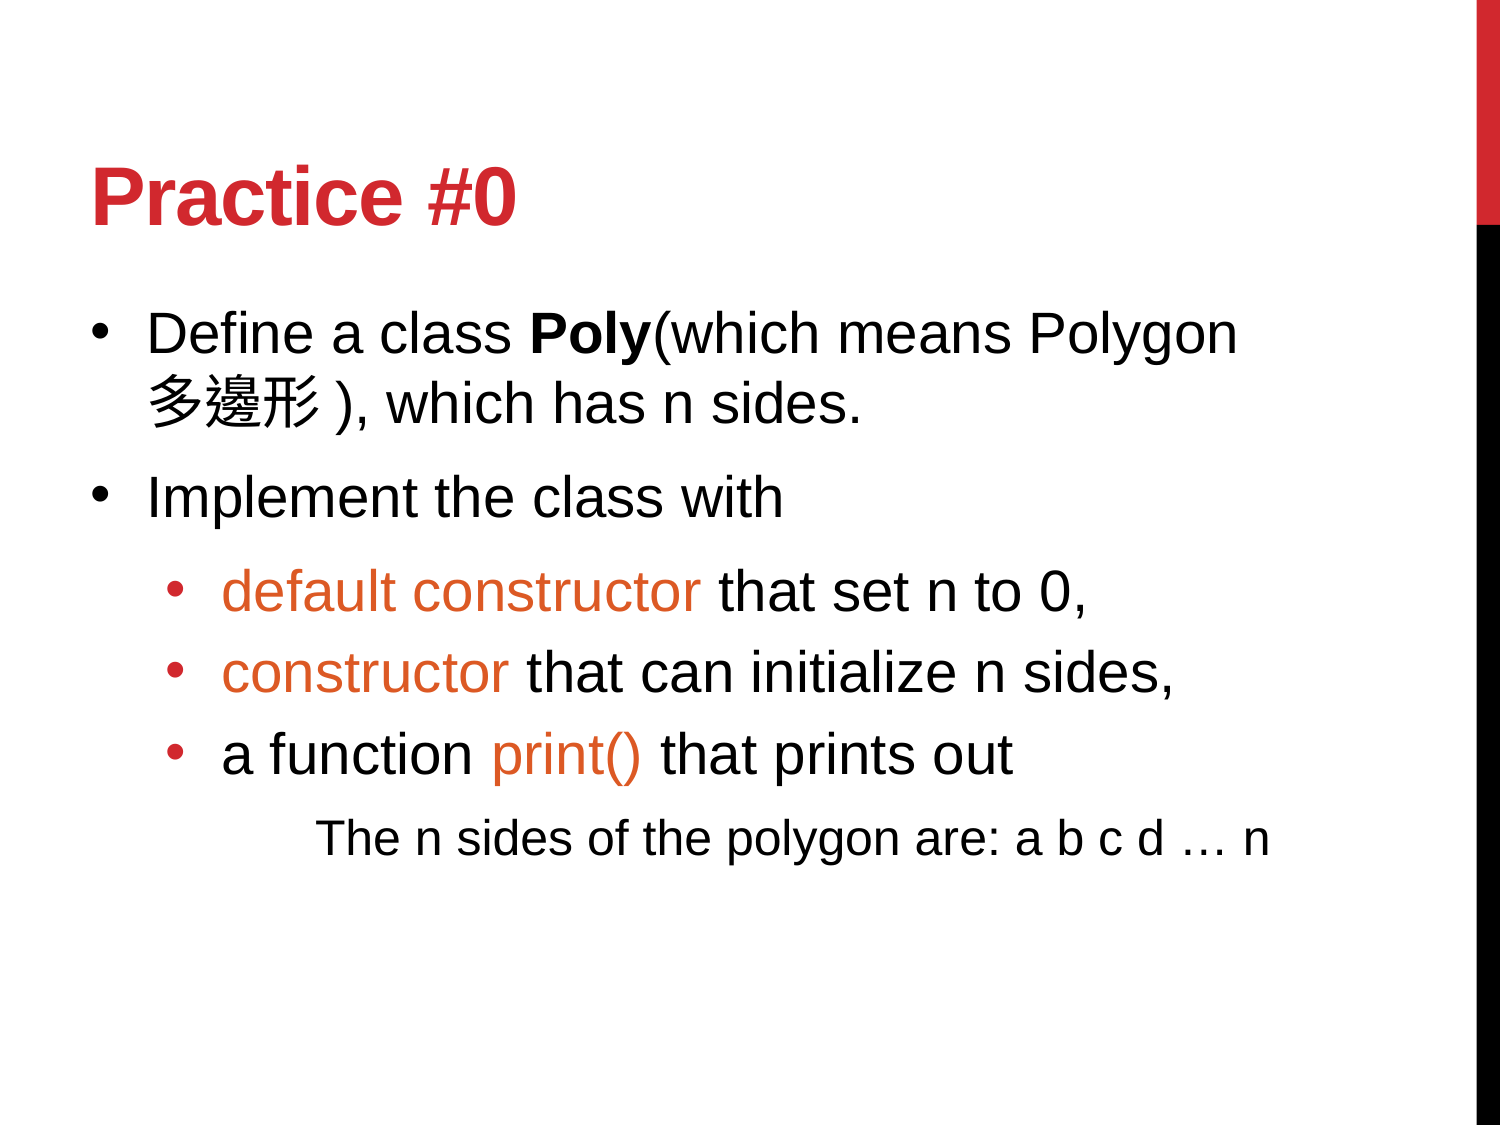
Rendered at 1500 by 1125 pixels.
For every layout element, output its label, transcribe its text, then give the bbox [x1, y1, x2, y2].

title Practice #0 [75, 25, 1350, 250]
list Define a class Poly(which means Polygon多邊形), which has n sides. Implement the class with default constructor that set n to 0, constructor that can initialize n sides, a function print() that prints out The n sides of the polygon are: a b c d … n [75, 287, 1325, 1005]
